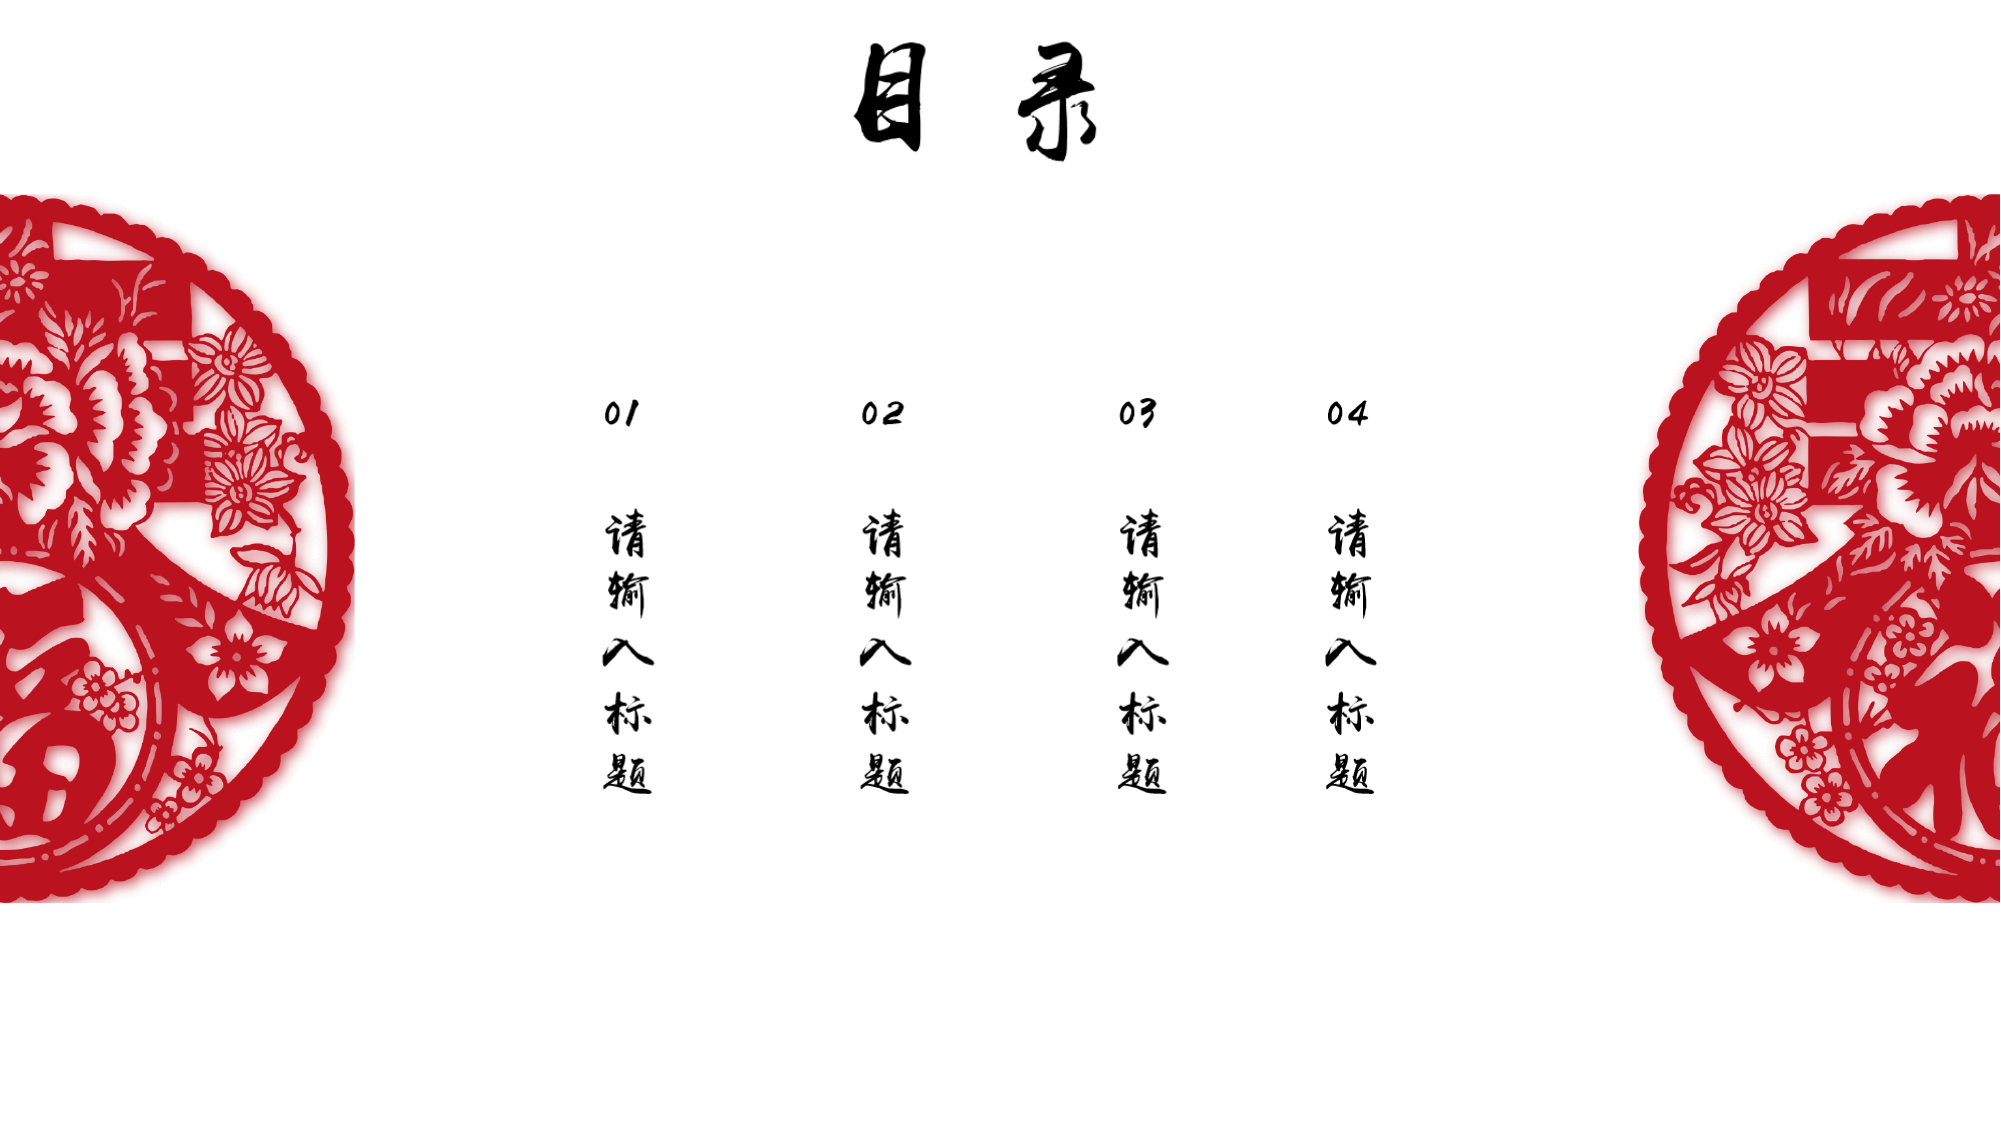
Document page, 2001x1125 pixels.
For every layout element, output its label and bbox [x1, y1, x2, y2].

picture [1086, 362, 1225, 830]
picture [829, 362, 968, 830]
picture [810, 18, 1145, 172]
picture [0, 171, 378, 933]
picture [1629, 171, 2000, 933]
picture [1294, 362, 1434, 830]
picture [572, 362, 711, 830]
